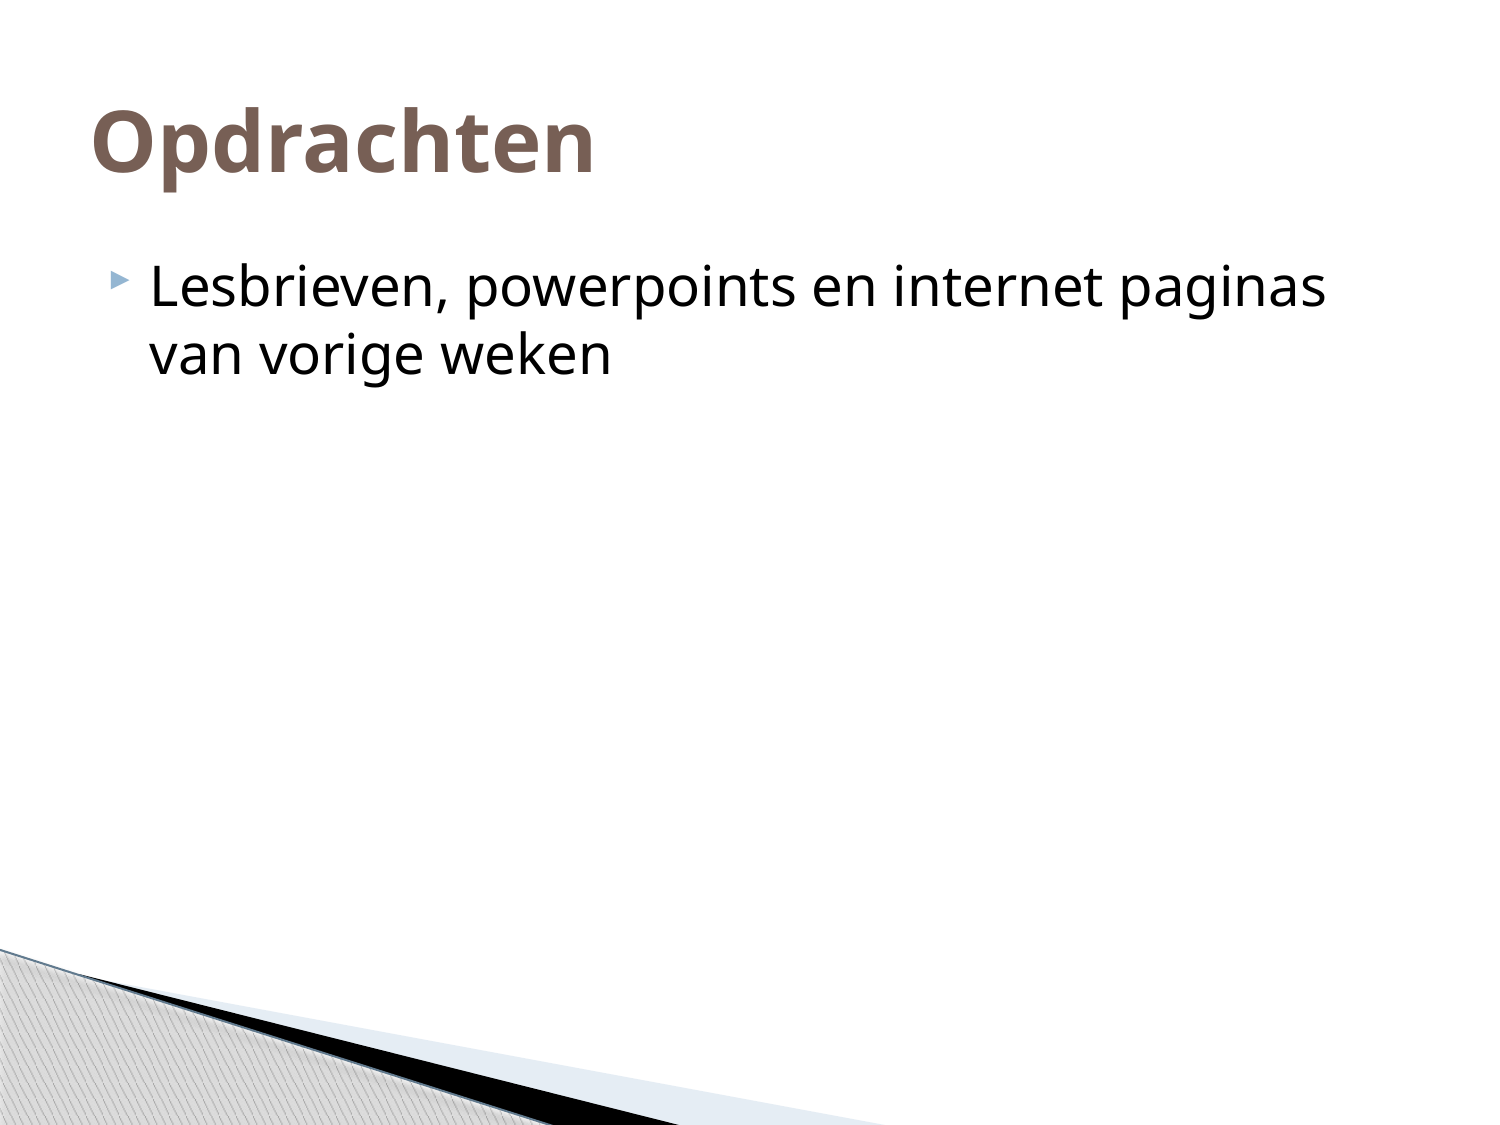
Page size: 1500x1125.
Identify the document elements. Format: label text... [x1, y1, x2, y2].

title Opdrachten [75, 45, 1425, 233]
list Lesbrieven, powerpoints en internet paginas van vorige weken [75, 243, 1425, 986]
